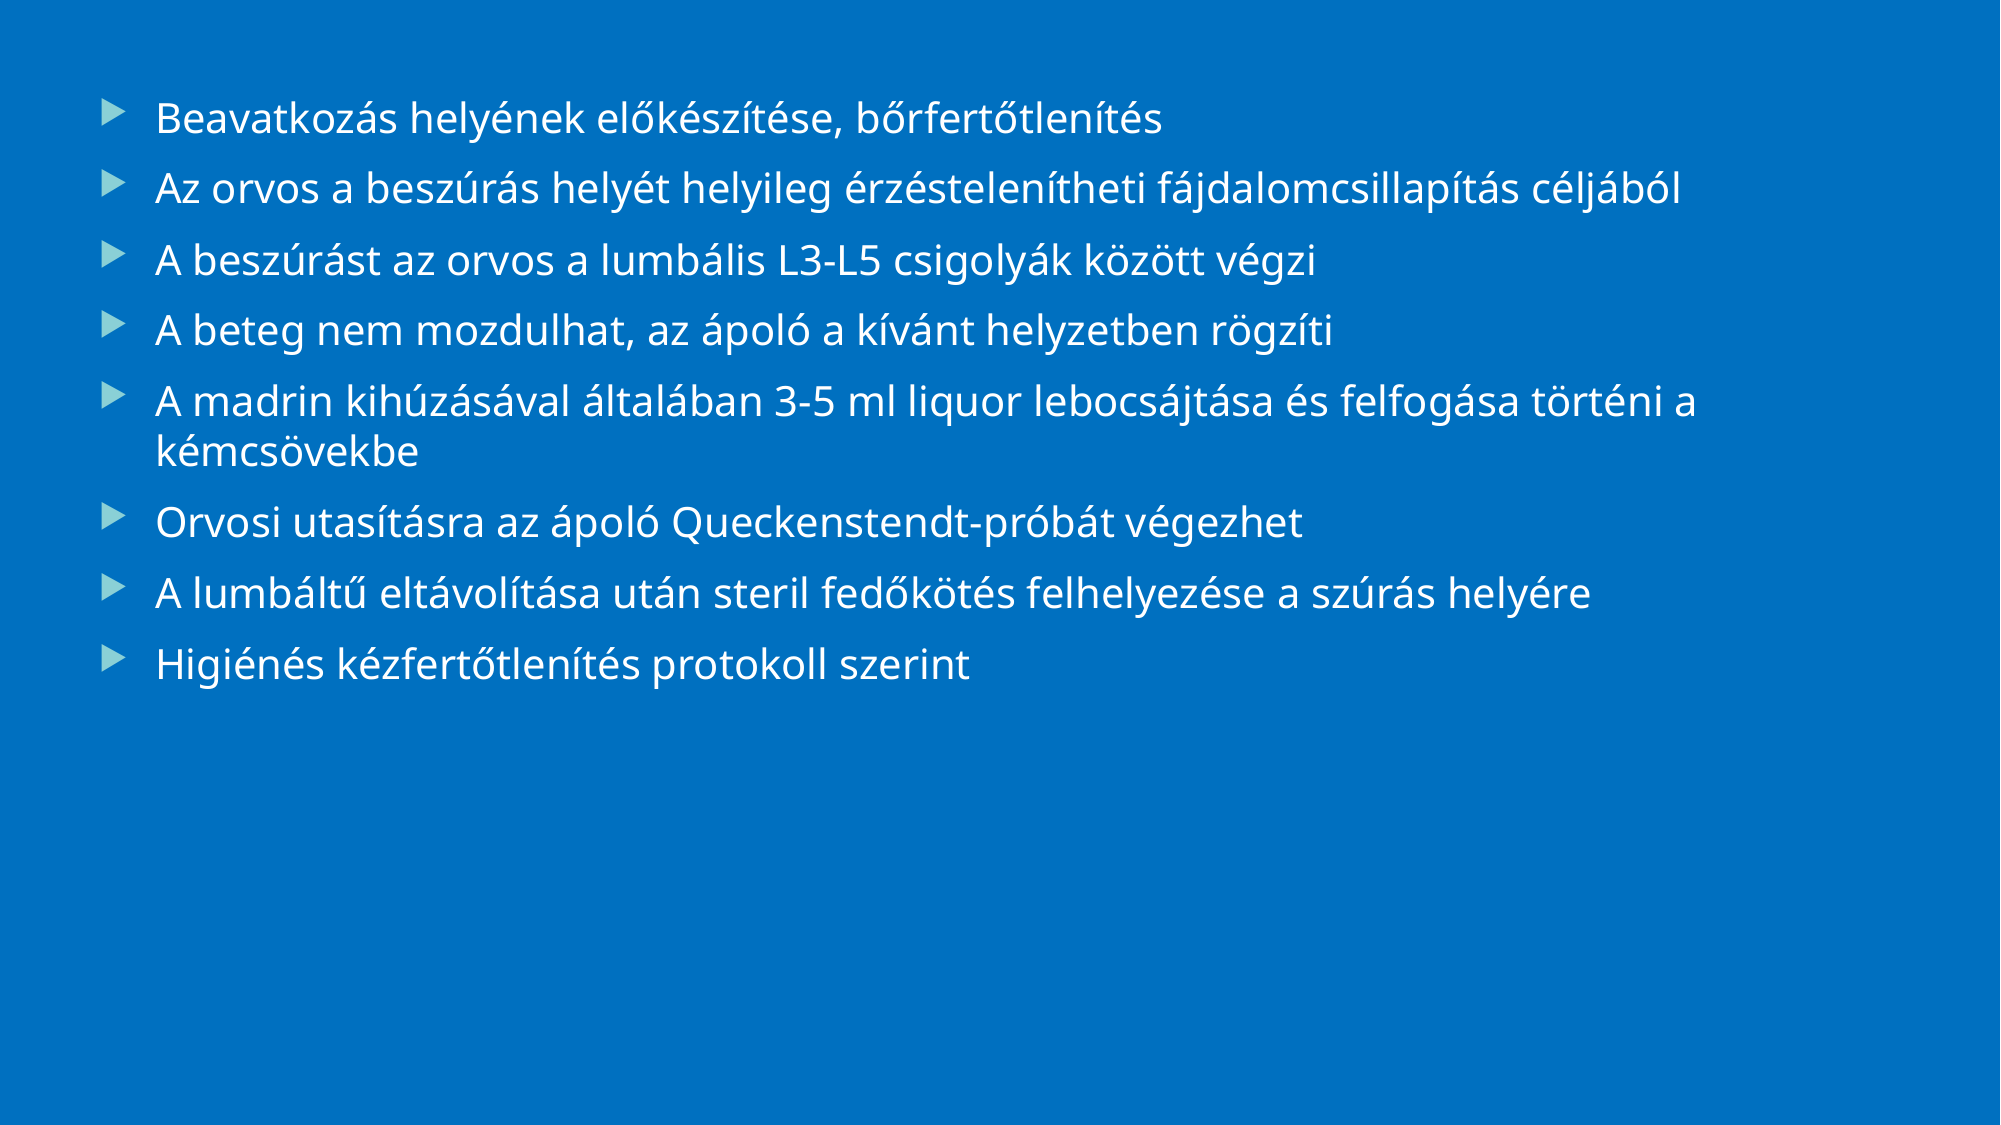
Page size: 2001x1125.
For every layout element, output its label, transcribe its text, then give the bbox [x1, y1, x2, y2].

list Beavatkozás helyének előkészítése, bőrfertőtlenítés Az orvos a beszúrás helyét helyileg érzéstelenítheti fájdalomcsillapítás céljából A beszúrást az orvos a lumbális L3-L5 csigolyák között végzi A beteg nem mozdulhat, az ápoló a kívánt helyzetben rögzíti A madrin kihúzásával általában 3-5 ml liquor lebocsájtása és felfogása történi a kémcsövekbe Orvosi utasításra az ápoló Queckenstendt-próbát végezhet A lumbáltű eltávolítása után steril fedőkötés felhelyezése a szúrás helyére Higiénés kézfertőtlenítés protokoll szerint [83, 83, 1889, 1053]
